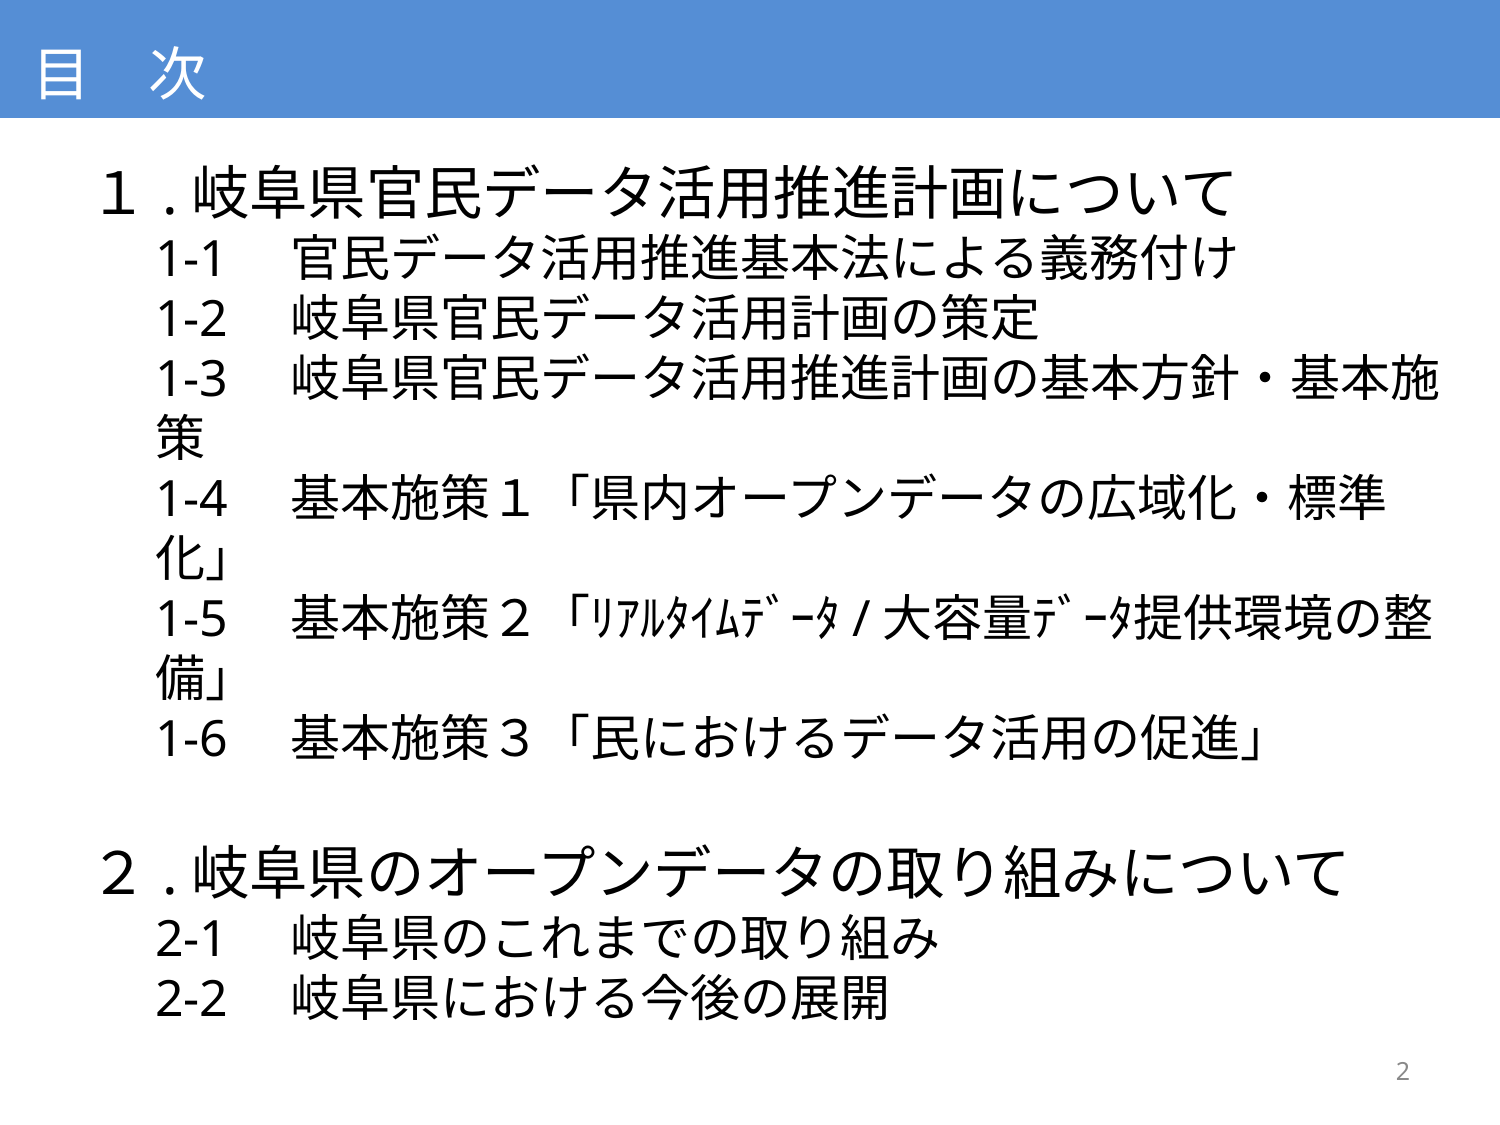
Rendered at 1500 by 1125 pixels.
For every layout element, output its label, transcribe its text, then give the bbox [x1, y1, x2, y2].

picture [0, 0, 1500, 118]
list １.岐阜県官民データ活用推進計画について 1-1 官民データ活用推進基本法による義務付け 1-2 岐阜県官民データ活用計画の策定 1-3 岐阜県官民データ活用推進計画の基本方針・基本施策 1-4 基本施策１「県内オープンデータの広域化・標準化」 1-5 基本施策２「ﾘｱﾙﾀｲﾑﾃﾞｰﾀ/大容量ﾃﾞｰﾀ提供環境の整備」 1-6 基本施策３「民におけるデータ活用の促進」 ２.岐阜県のオープンデータの取り組みについて 2-1 岐阜県のこれまでの取り組み 2-2 岐阜県における今後の展開 [75, 148, 1483, 1043]
title 目 次 [17, 29, 1378, 99]
slide_number 2 [1074, 1043, 1425, 1103]
